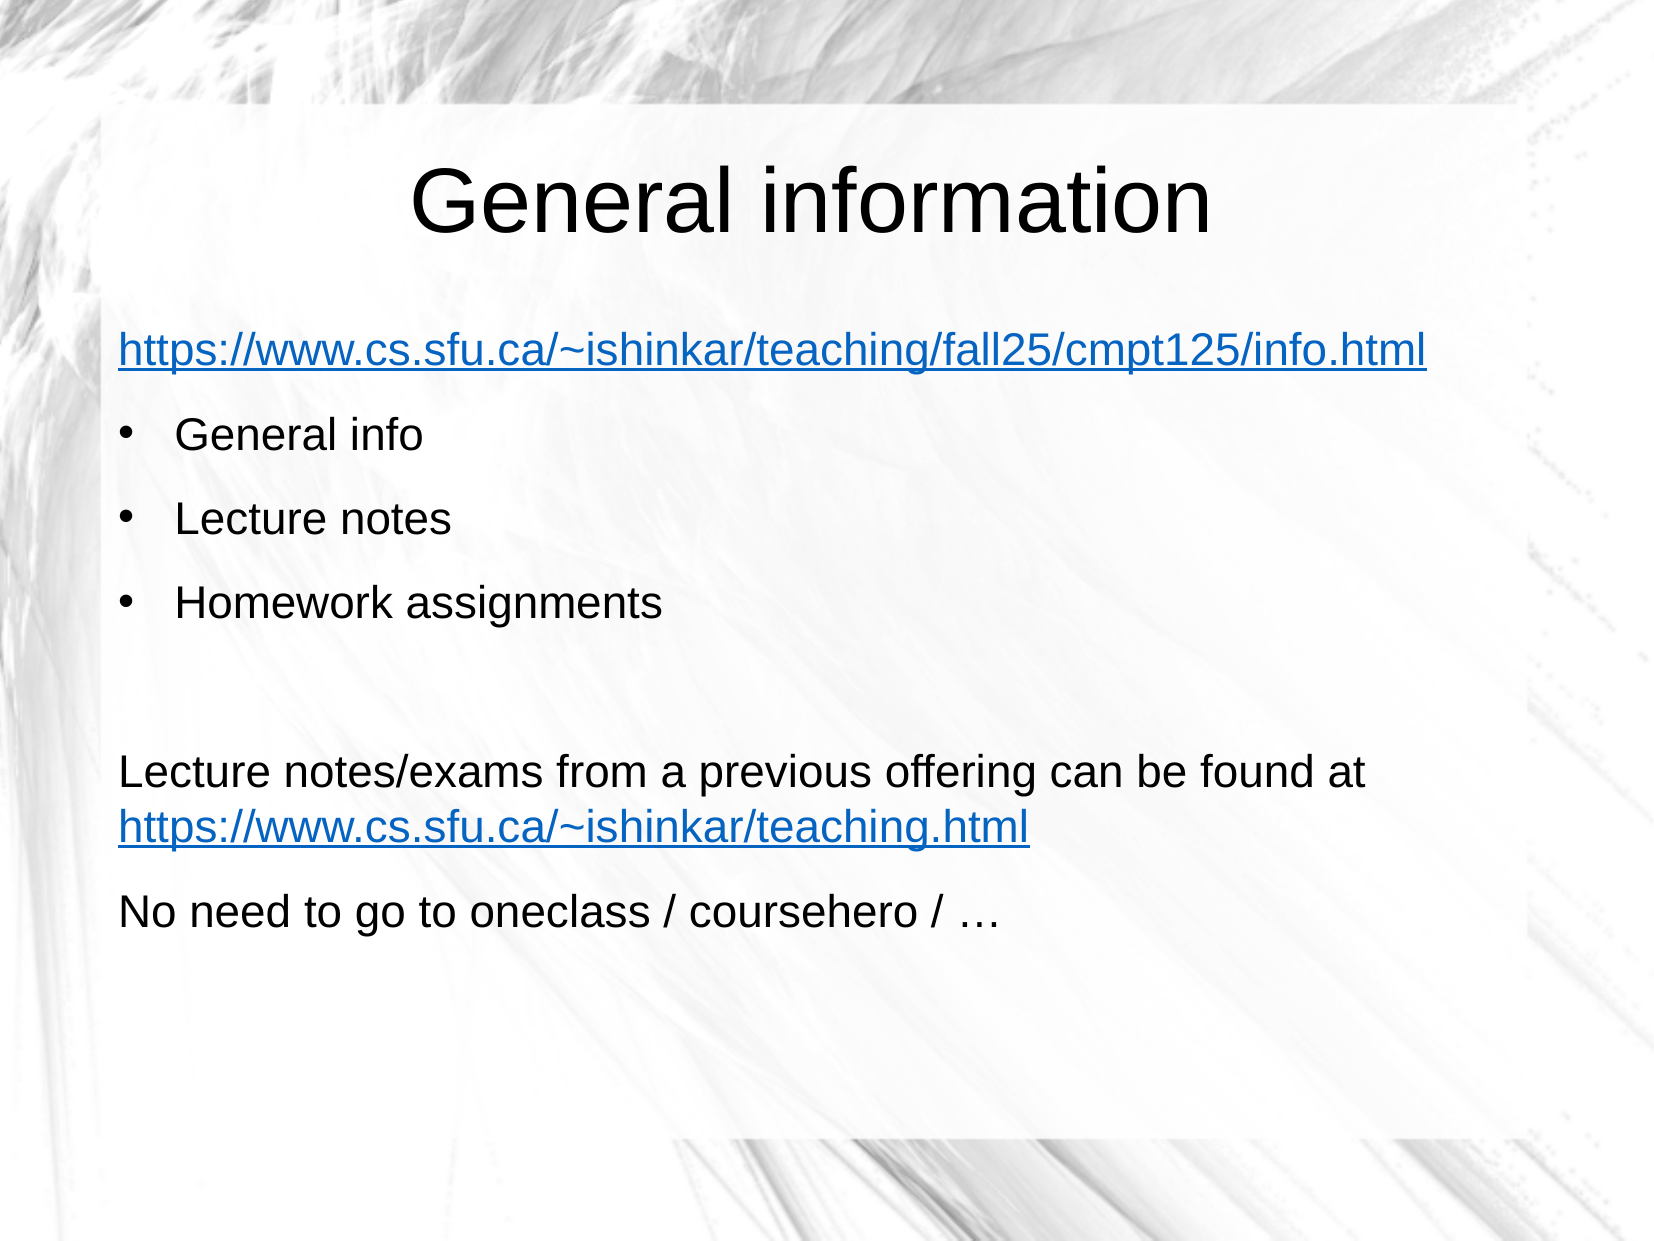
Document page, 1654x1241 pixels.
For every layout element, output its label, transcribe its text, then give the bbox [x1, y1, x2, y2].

picture [0, 0, 1654, 1241]
list https://www.cs.sfu.ca/~ishinkar/teaching/fall25/cmpt125/info.html General info Lecture notes Homework assignments Lecture notes/exams from a previous offering can be found at https://www.cs.sfu.ca/~ishinkar/teaching.html No need to go to oneclass / coursehero / … [118, 319, 1571, 1149]
title General information [118, 112, 1506, 281]
